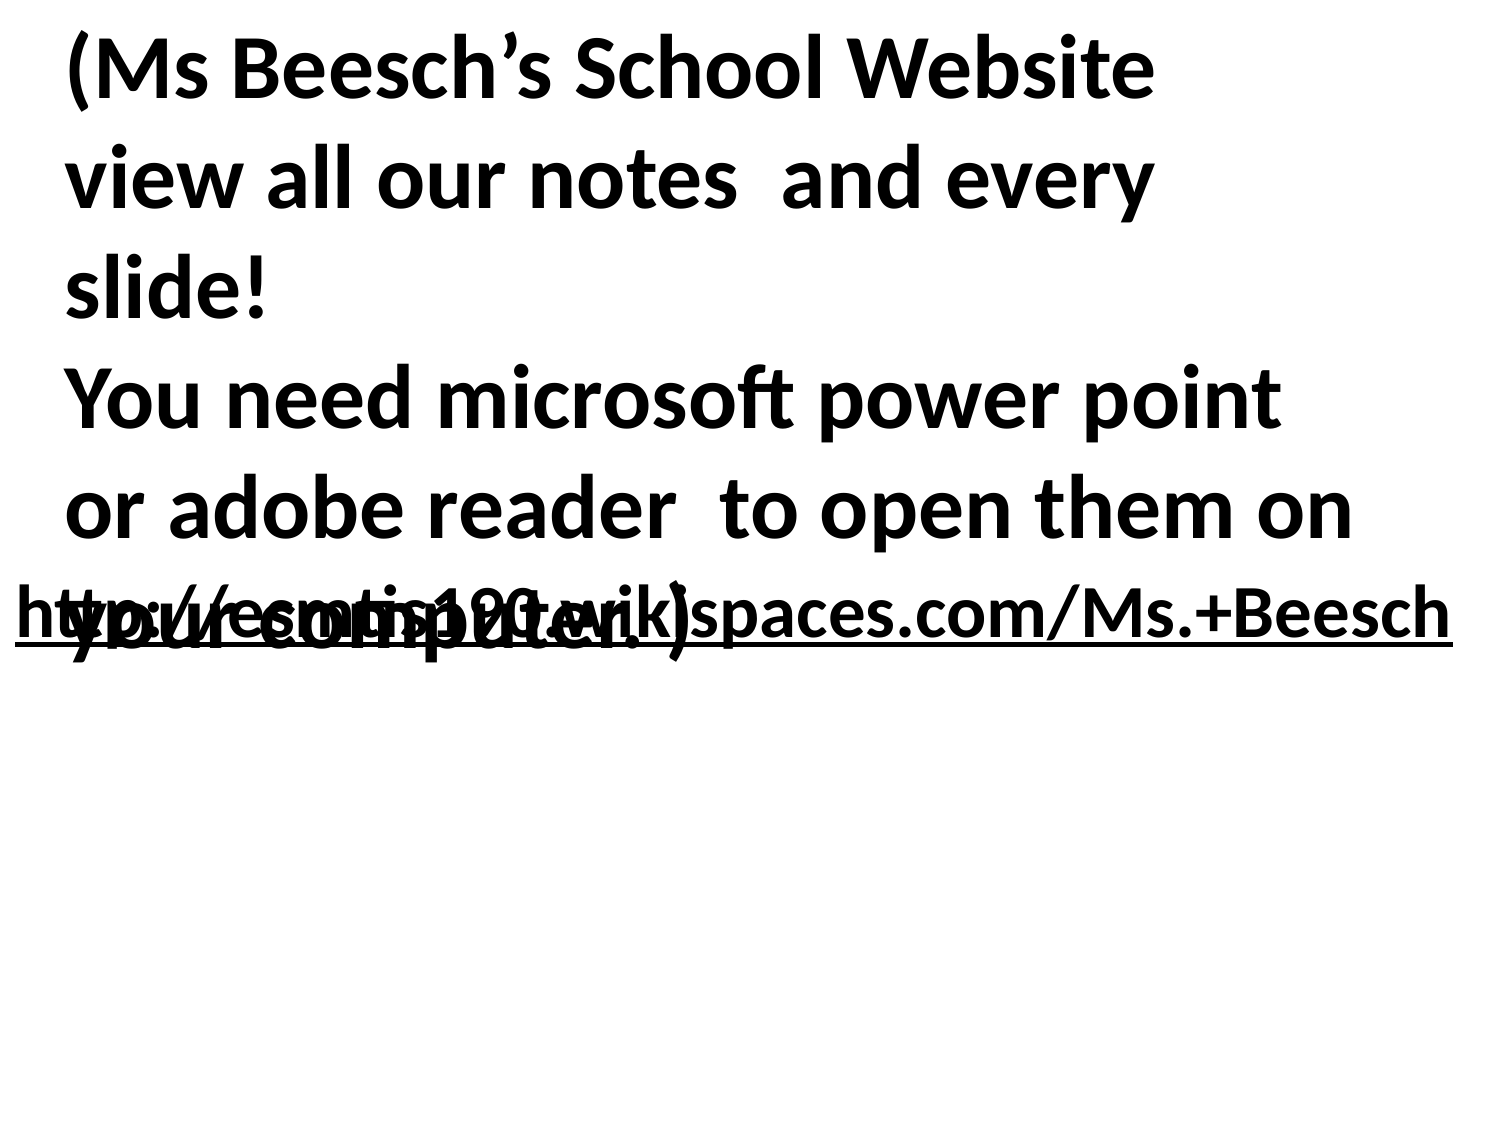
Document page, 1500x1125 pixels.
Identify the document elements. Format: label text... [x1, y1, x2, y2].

text_box (Ms Beesch’s School Website view all our notes and every slide! You need microsoft power point or adobe reader to open them on your computer. ) [49, 0, 1374, 675]
title http://esmtis190.wikispaces.com/Ms.+Beesch [0, 537, 1500, 763]
